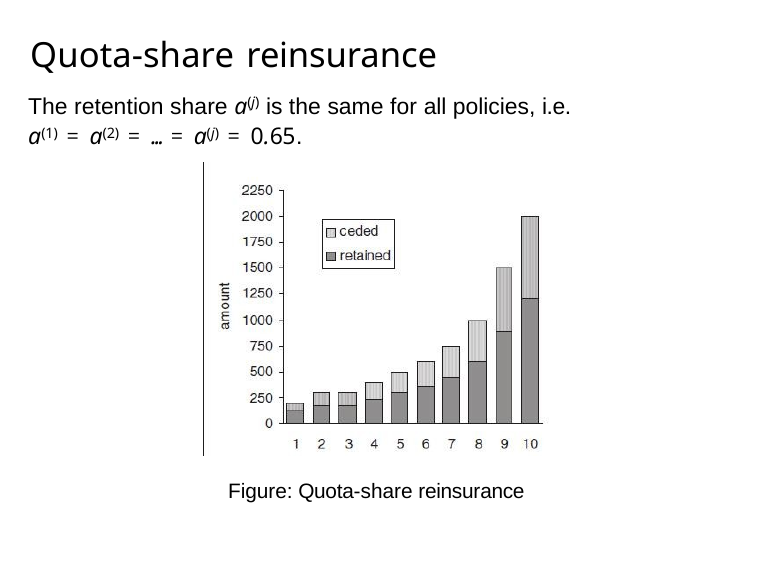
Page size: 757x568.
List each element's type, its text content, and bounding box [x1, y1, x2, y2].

picture [202, 162, 549, 456]
text_box Figure: Quota-share reinsurance [226, 475, 530, 503]
title Quota-share reinsurance [28, 3, 681, 102]
text_box The retention share a(j) is the same for all policies, i.e. a(1) = a(2) = ... = a(j) = 0.65. [21, 87, 576, 150]
